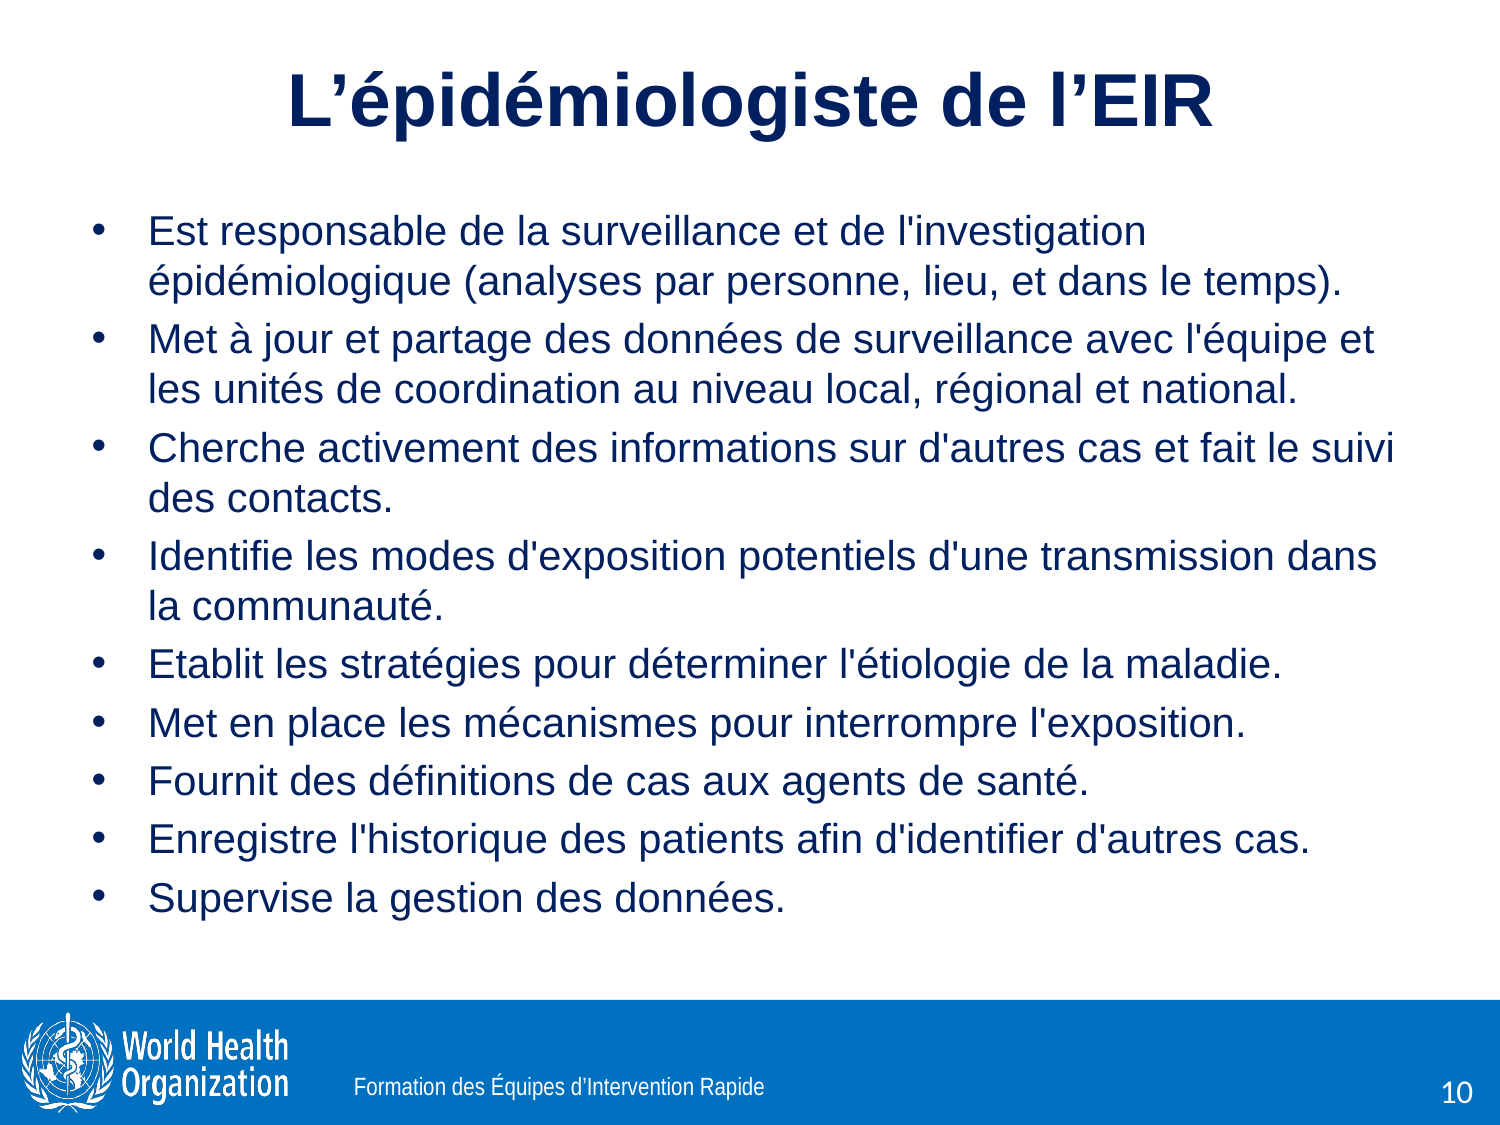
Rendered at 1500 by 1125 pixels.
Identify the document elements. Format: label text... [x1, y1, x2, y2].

title L’épidémiologiste de l’EIR [76, 2, 1427, 190]
list Est responsable de la surveillance et de l'investigation épidémiologique (analyses par personne, lieu, et dans le temps). Met à jour et partage des données de surveillance avec l'équipe et les unités de coordination au niveau local, régional et national. Cherche activement des informations sur d'autres cas et fait le suivi des contacts. Identifie les modes d'exposition potentiels d'une transmission dans la communauté. Etablit les stratégies pour déterminer l'étiologie de la maladie. Met en place les mécanismes pour interrompre l'exposition. Fournit des définitions de cas aux agents de santé. Enregistre l'historique des patients afin d'identifier d'autres cas. Supervise la gestion des données. [76, 196, 1412, 976]
picture [21, 1012, 288, 1113]
